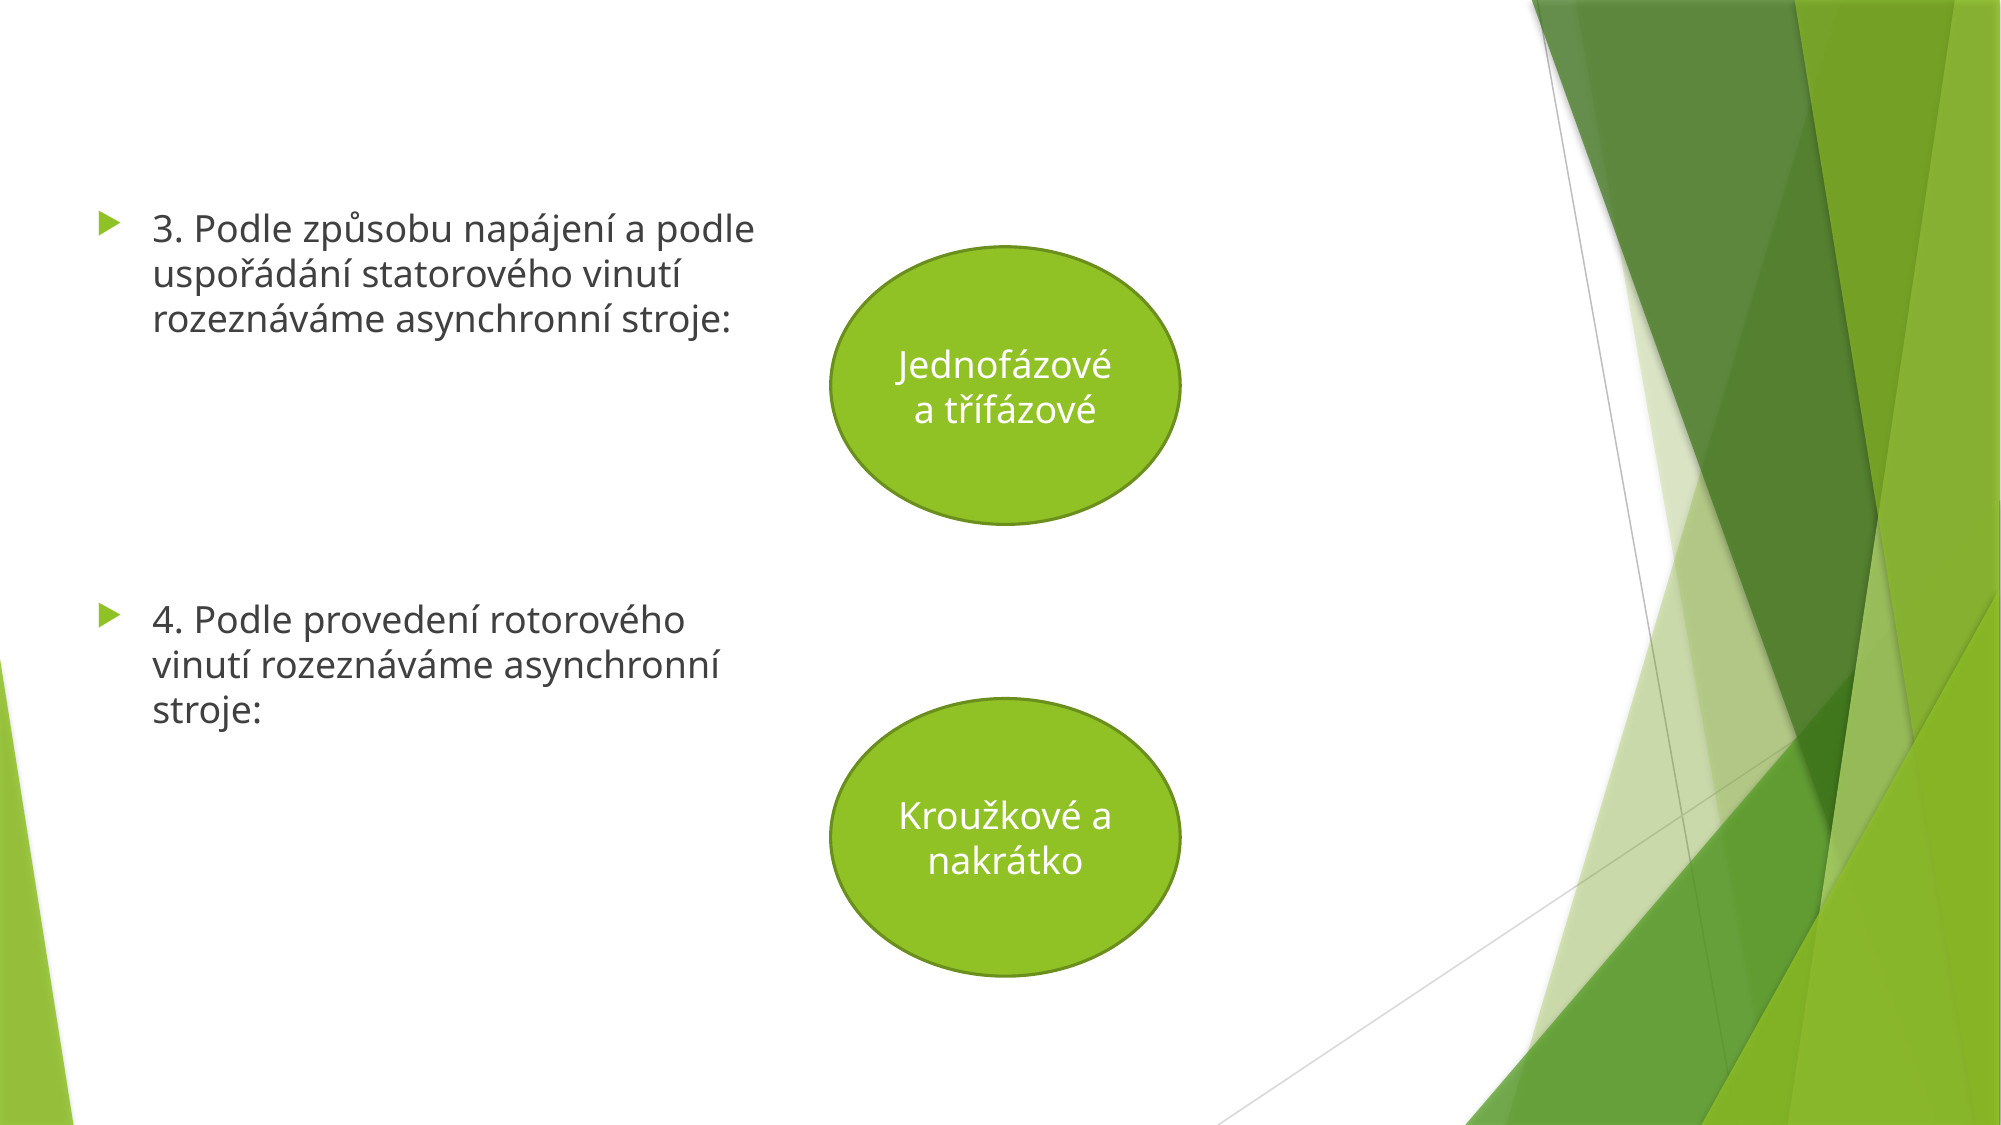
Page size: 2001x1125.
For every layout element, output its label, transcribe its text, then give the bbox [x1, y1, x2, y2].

text_box Kroužkové a nakrátko [829, 696, 1182, 978]
list 4. Podle provedení rotorového vinutí rozeznáváme asynchronní stroje: [81, 589, 768, 911]
text_box Jednofázové a třífázové [829, 245, 1182, 526]
list 3. Podle způsobu napájení a podle uspořádání statorového vinutí rozeznáváme asynchronní stroje: [81, 197, 877, 525]
